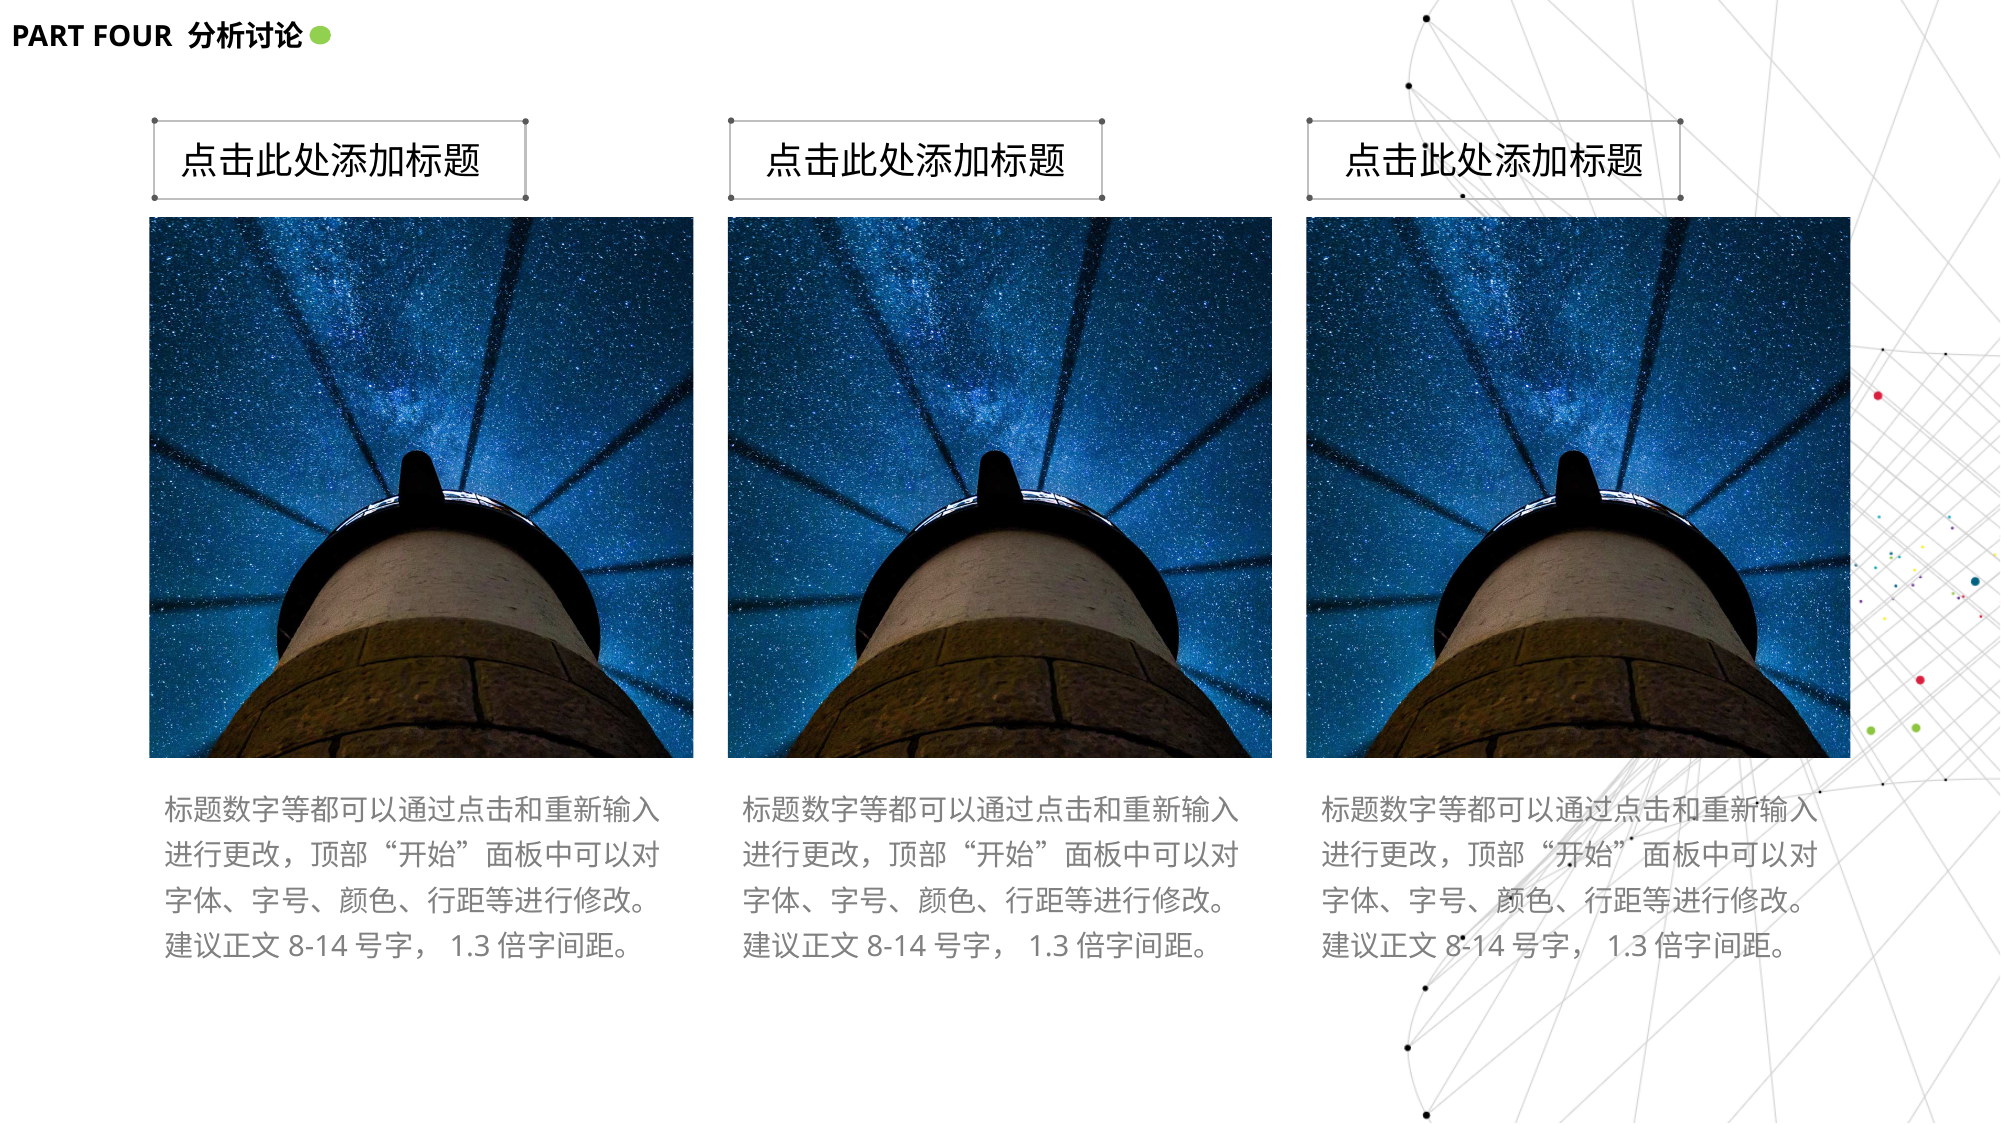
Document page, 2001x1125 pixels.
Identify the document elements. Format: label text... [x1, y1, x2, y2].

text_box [1306, 117, 1684, 201]
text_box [151, 117, 529, 201]
text_box 标题数字等都可以通过点击和重新输入进行更改，顶部“开始”面板中可以对字体、字号、颜色、行距等进行修改。建议正文8-14号字，1.3倍字间距。 [727, 773, 1272, 970]
text_box PART FOUR 分析讨论 [0, 9, 320, 60]
text_box [308, 24, 333, 46]
text_box 标题数字等都可以通过点击和重新输入进行更改，顶部“开始”面板中可以对字体、字号、颜色、行距等进行修改。建议正文8-14号字，1.3倍字间距。 [1306, 773, 1851, 970]
picture [727, 216, 1273, 758]
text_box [727, 117, 1106, 201]
picture [149, 216, 694, 758]
picture [1306, 0, 2001, 1123]
text_box 标题数字等都可以通过点击和重新输入进行更改，顶部“开始”面板中可以对字体、字号、颜色、行距等进行修改。建议正文8-14号字，1.3倍字间距。 [149, 773, 694, 970]
